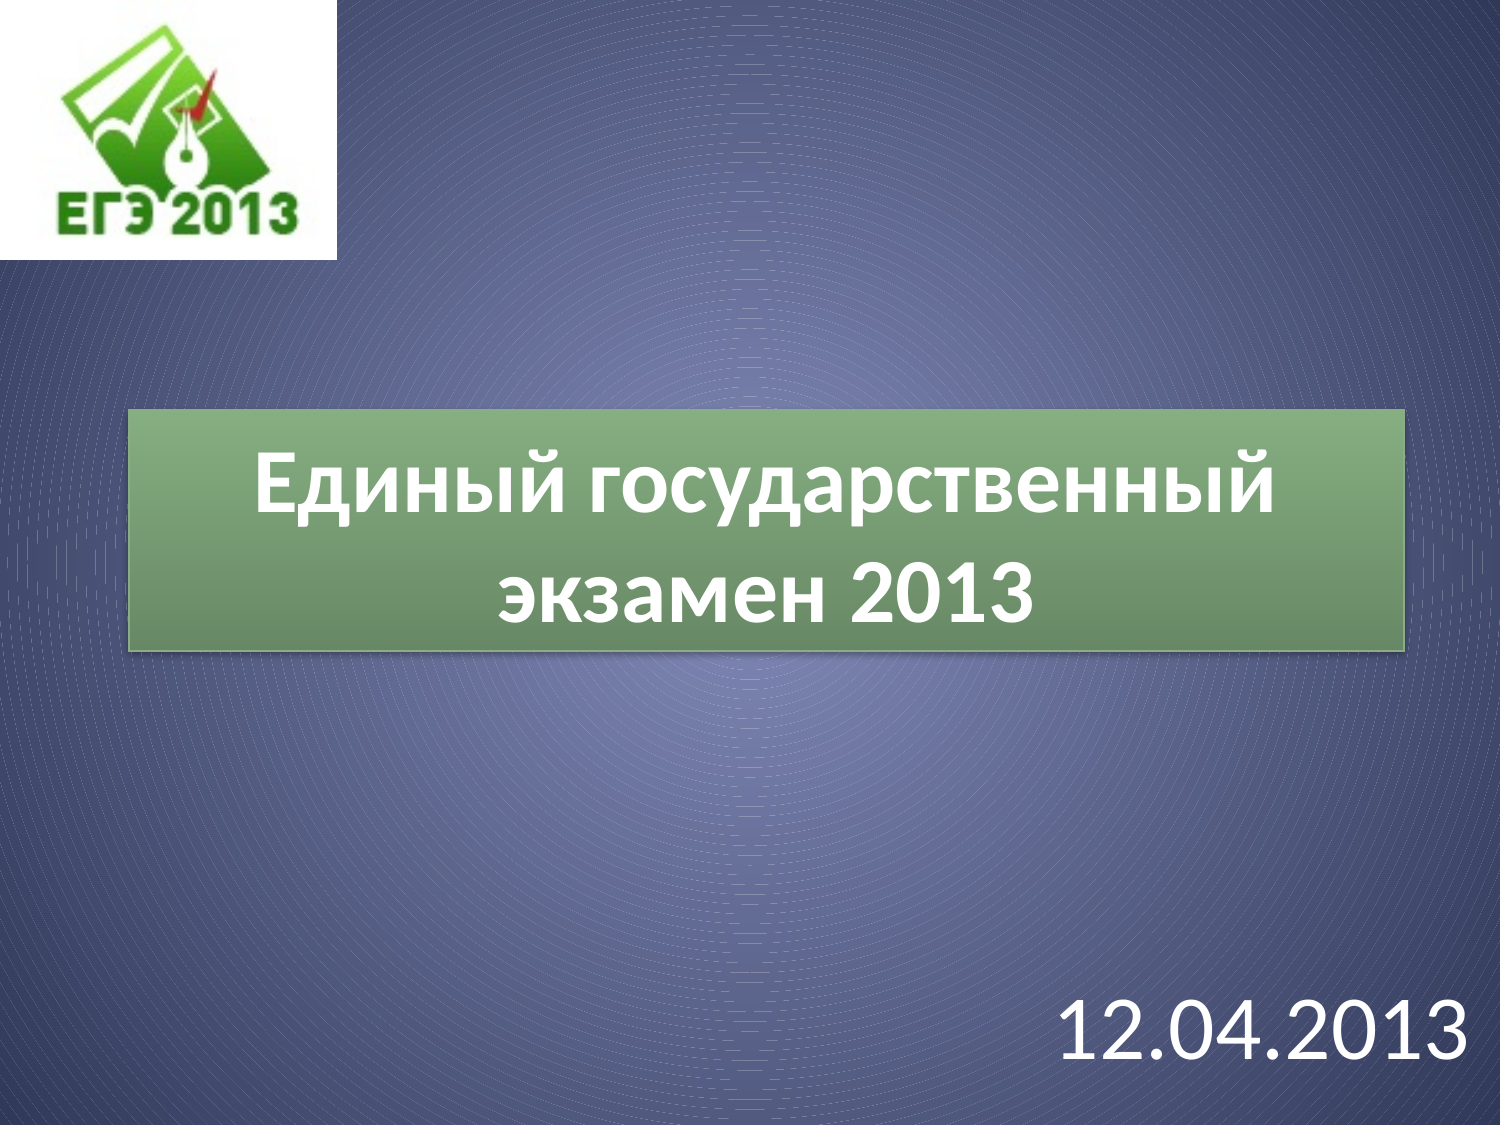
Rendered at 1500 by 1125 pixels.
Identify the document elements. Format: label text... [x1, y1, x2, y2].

picture [0, 0, 337, 261]
text_box 12.04.2013 [515, 949, 1486, 1097]
title Единый государственный экзамен 2013 [128, 409, 1405, 652]
